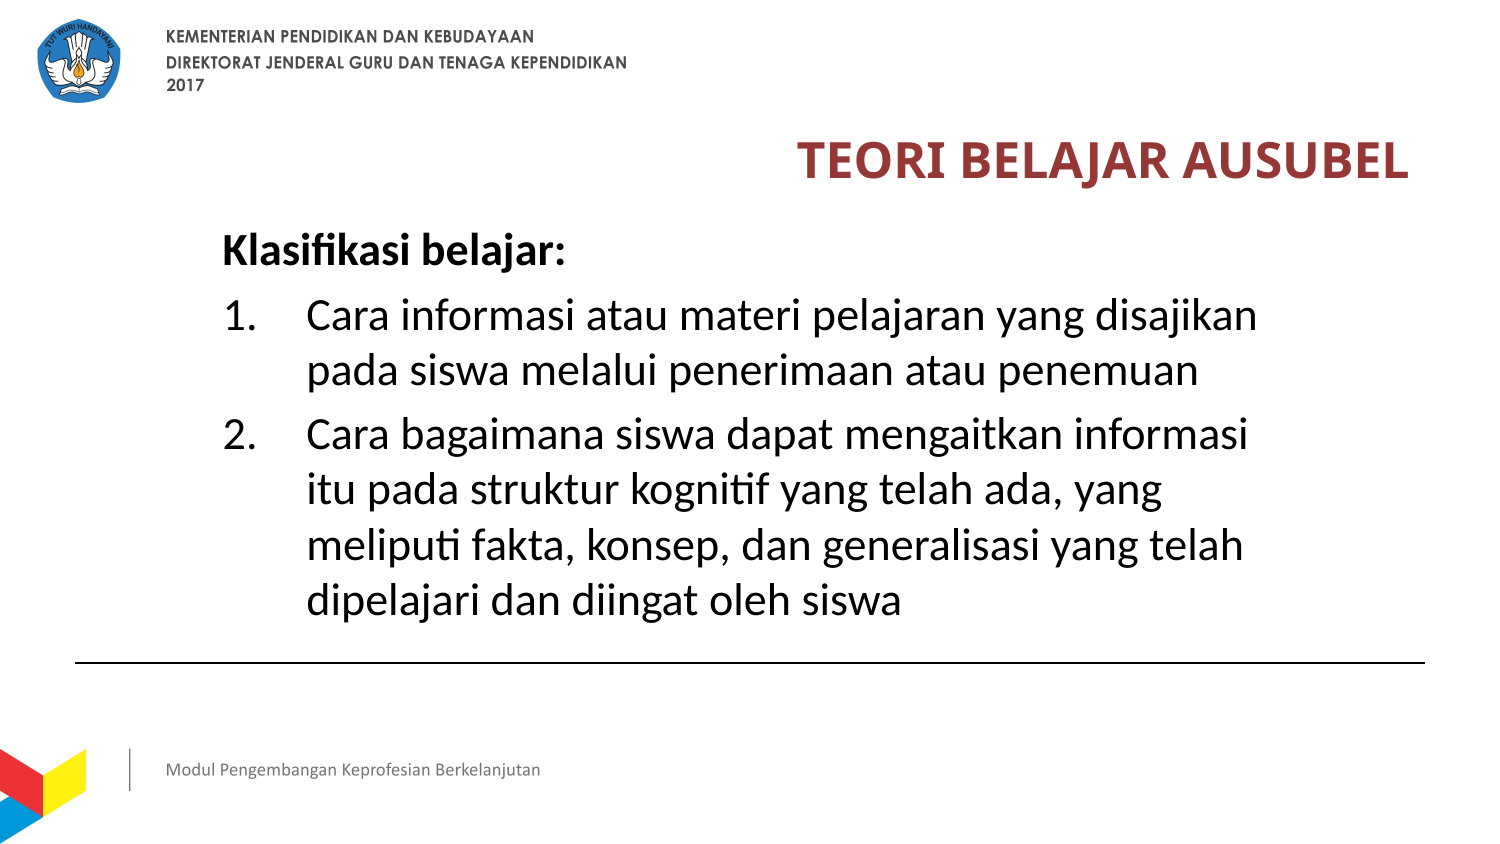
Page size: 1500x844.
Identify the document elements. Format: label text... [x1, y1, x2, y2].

text_box TEORI BELAJAR AUSUBEL [770, 103, 1425, 213]
picture [0, 0, 1498, 844]
text_box Klasifikasi belajar: Cara informasi atau materi pelajaran yang disajikan pada siswa melalui penerimaan atau penemuan Cara bagaimana siswa dapat mengaitkan informasi itu pada struktur kognitif yang telah ada, yang meliputi fakta, konsep, dan generalisasi yang telah dipelajari dan diingat oleh siswa [207, 212, 1306, 710]
